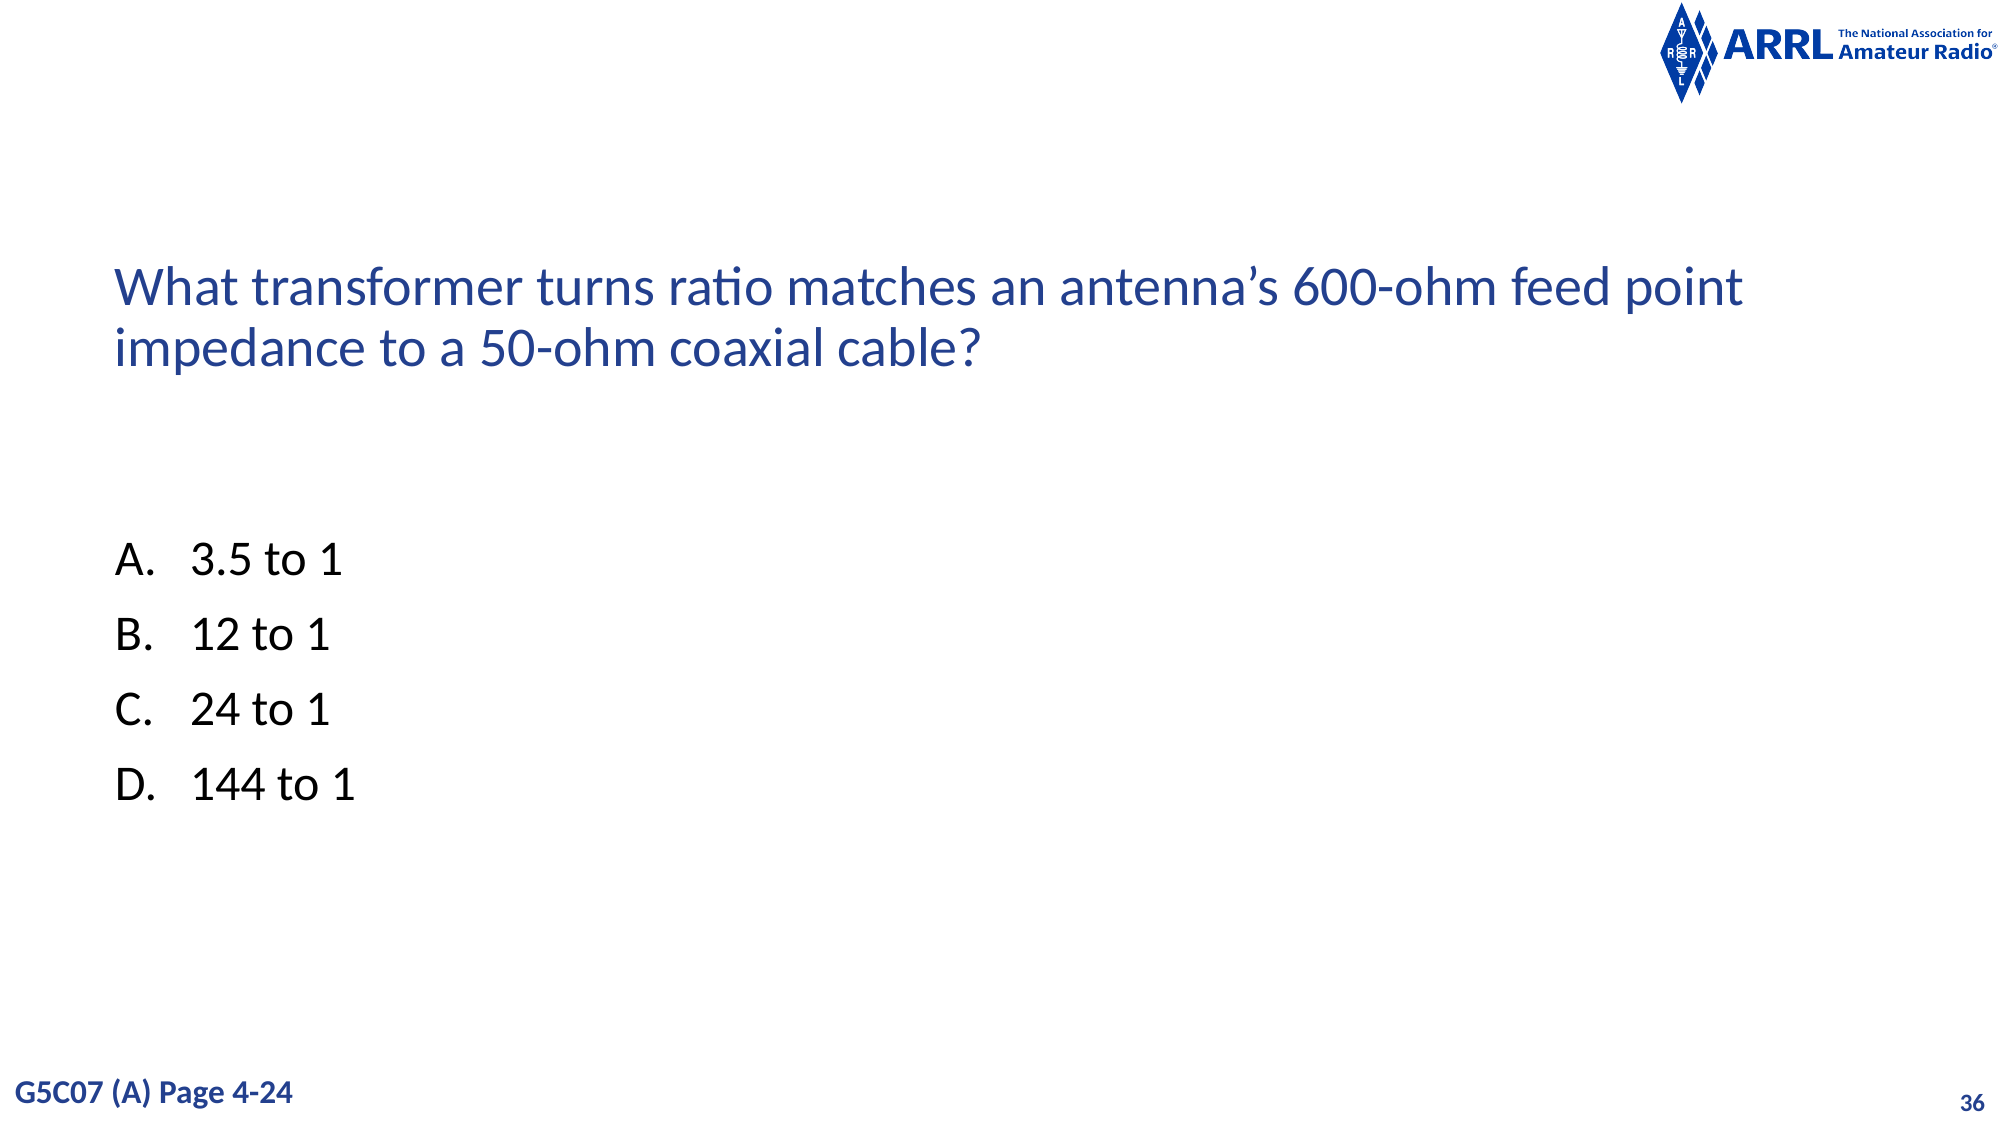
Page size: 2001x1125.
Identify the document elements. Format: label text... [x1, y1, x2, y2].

text_box 36 [1899, 1079, 2000, 1125]
list 3.5 to 1 12 to 1 24 to 1 144 to 1 [99, 525, 1900, 1005]
picture [1658, 0, 1999, 106]
title What transformer turns ratio matches an antenna’s 600-ohm feed point impedance to a 50-ohm coaxial cable? [99, 249, 1900, 388]
text_box G5C07 (A) Page 4-24 [0, 1062, 1313, 1118]
